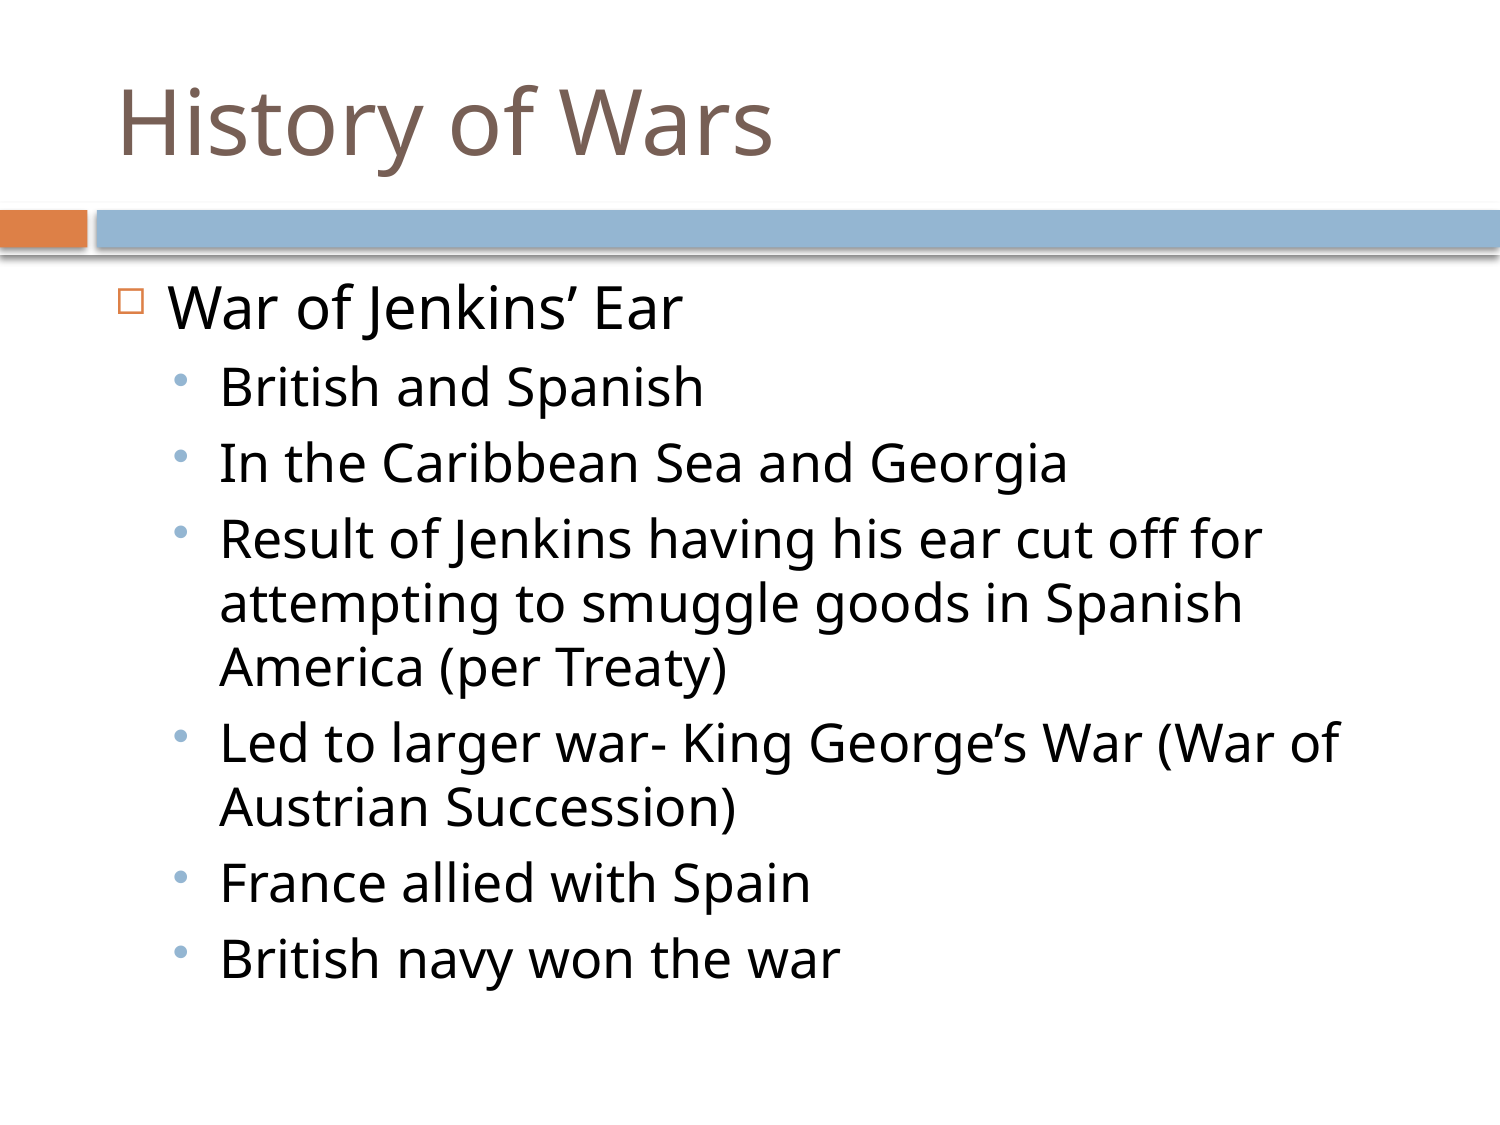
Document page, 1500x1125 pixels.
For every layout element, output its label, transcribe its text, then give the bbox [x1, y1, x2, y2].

list War of Jenkins’ Ear British and Spanish In the Caribbean Sea and Georgia Result of Jenkins having his ear cut off for attempting to smuggle goods in Spanish America (per Treaty) Led to larger war- King George’s War (War of Austrian Succession) France allied with Spain British navy won the war [100, 262, 1438, 1000]
title History of Wars [100, 37, 1438, 200]
